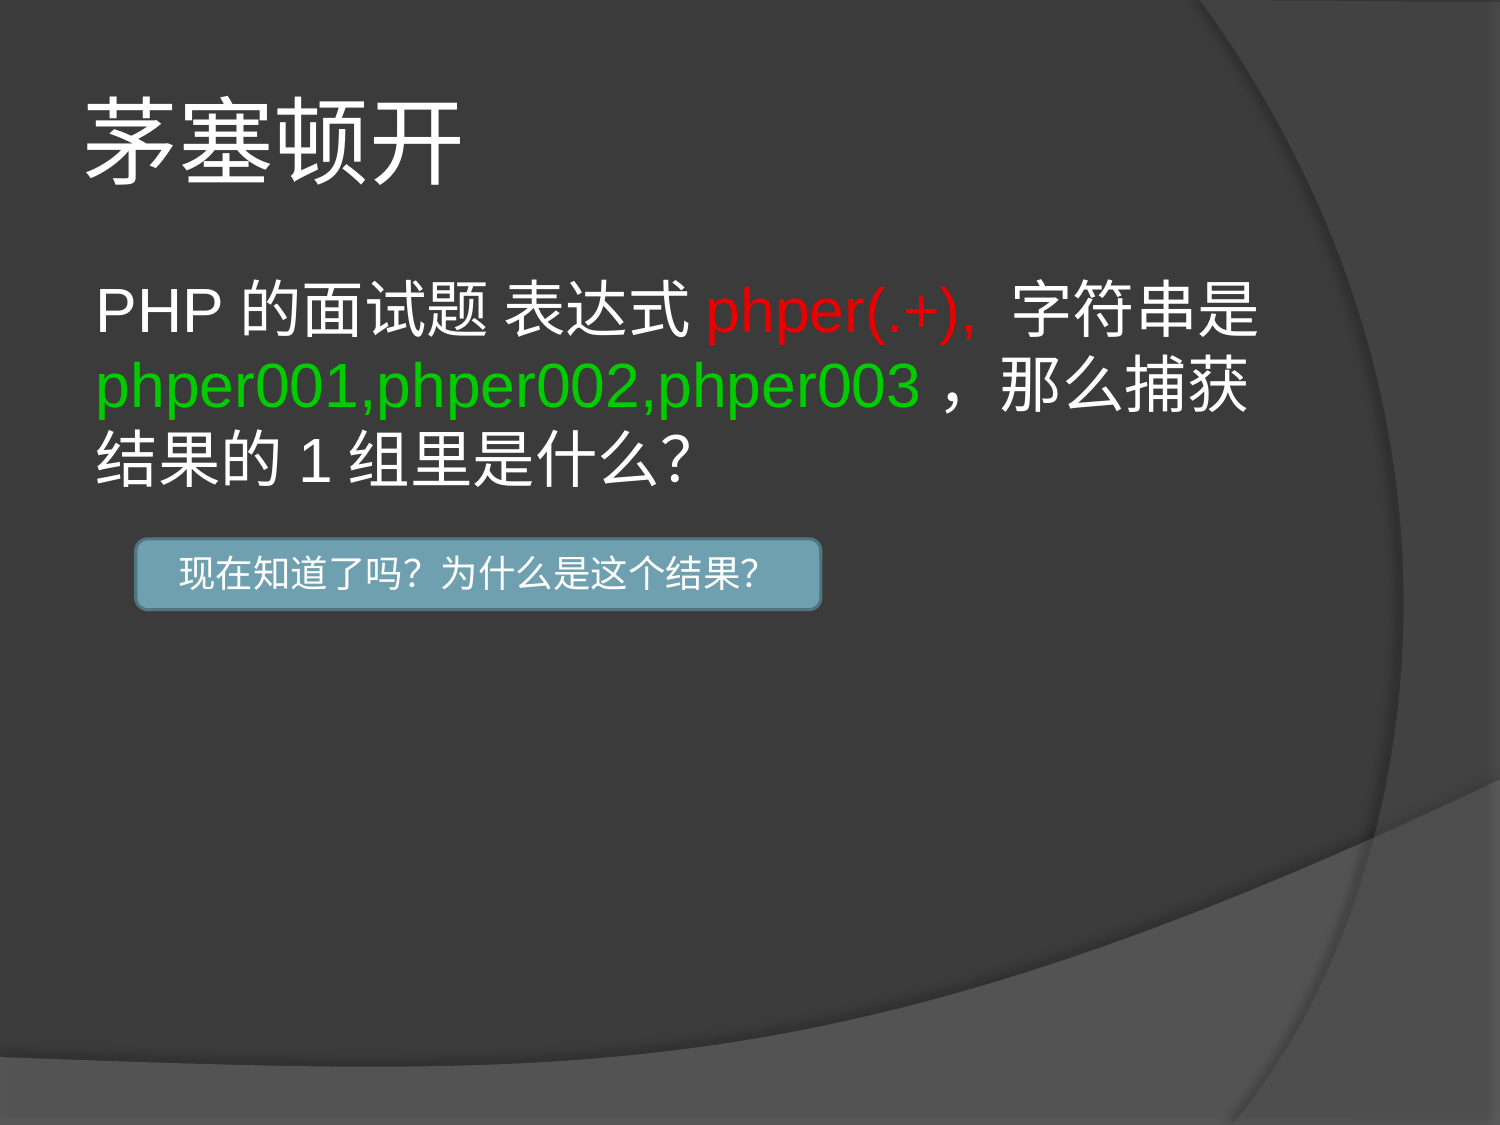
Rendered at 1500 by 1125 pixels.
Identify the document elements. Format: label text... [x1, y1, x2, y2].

title 茅塞顿开 [75, 45, 1300, 233]
list PHP的面试题 表达式phper(.+), 字符串是phper001,phper002,phper003，那么捕获结果的1组里是什么？ [75, 262, 1300, 1005]
text_box 现在知道了吗？为什么是这个结果？ [134, 537, 823, 612]
